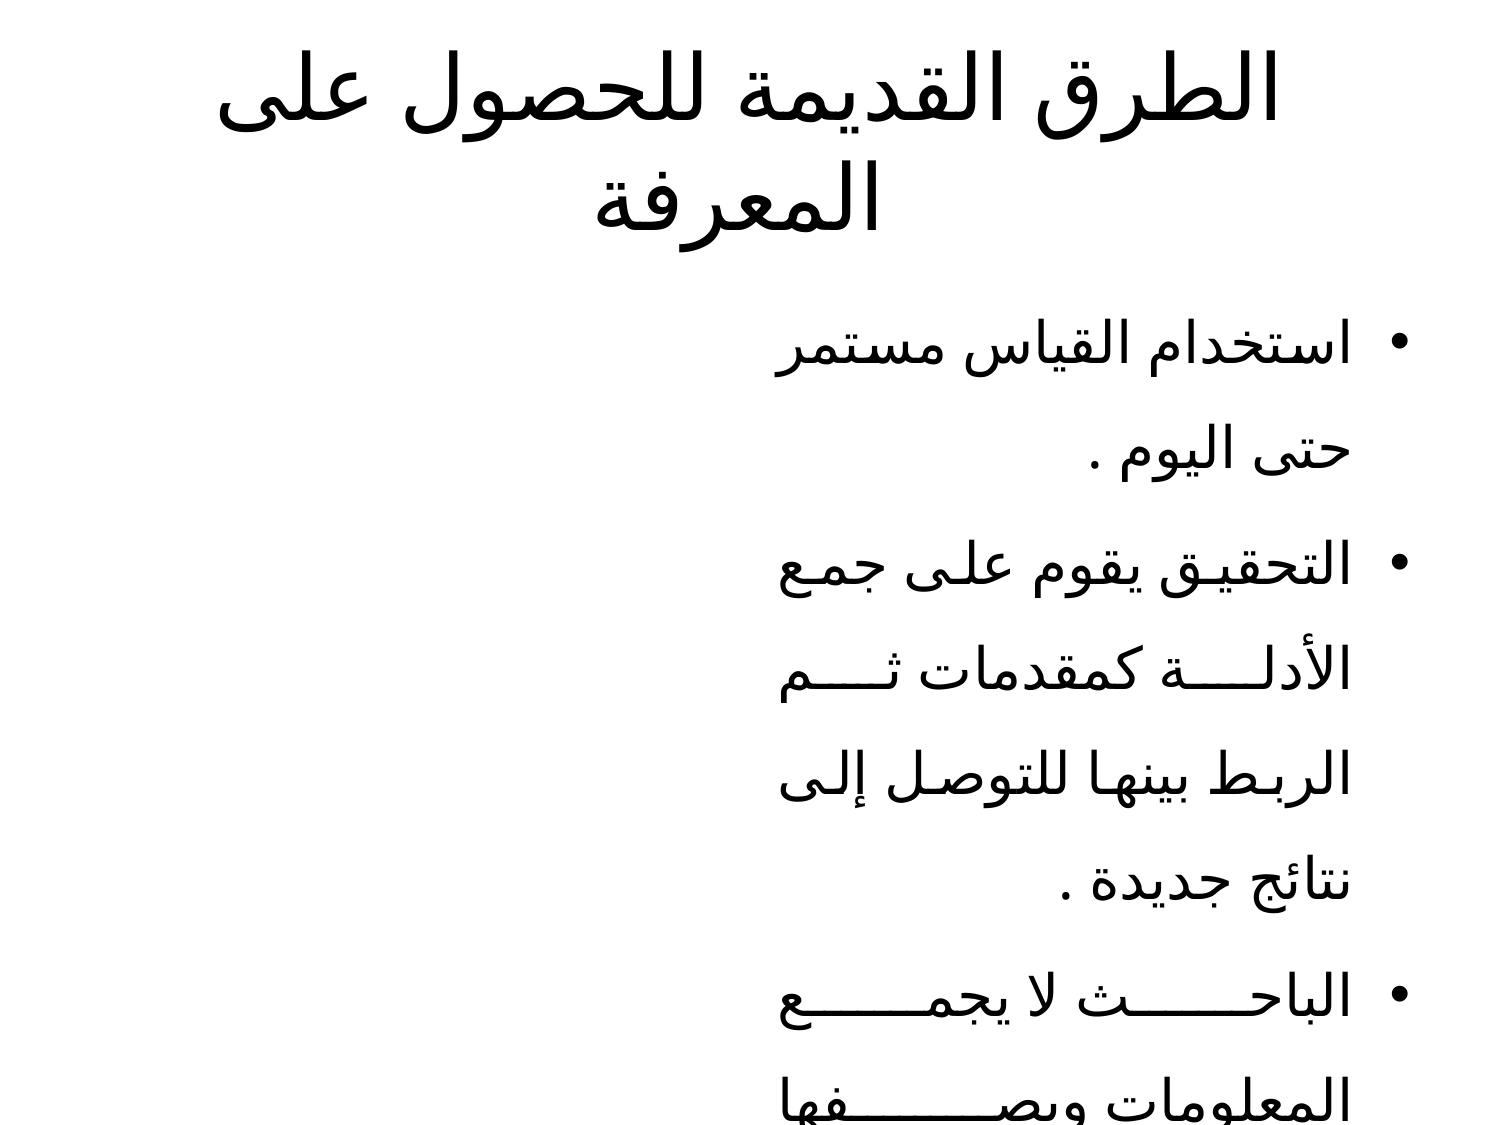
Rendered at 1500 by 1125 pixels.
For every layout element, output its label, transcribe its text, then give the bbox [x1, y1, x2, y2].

title الطرق القديمة للحصول على المعرفة [75, 45, 1425, 233]
list استخدام القياس مستمر حتى اليوم . التحقيق يقوم على جمع الأدلة كمقدمات ثم الربط بينها للتوصل إلى نتائج جديدة . الباحث لا يجمع المعلومات ويصفها فقط ، يختار الباحث جزئية ويضعها في إطار نظري ويفترض مطابقتها مع النظرية . [762, 262, 1425, 1005]
